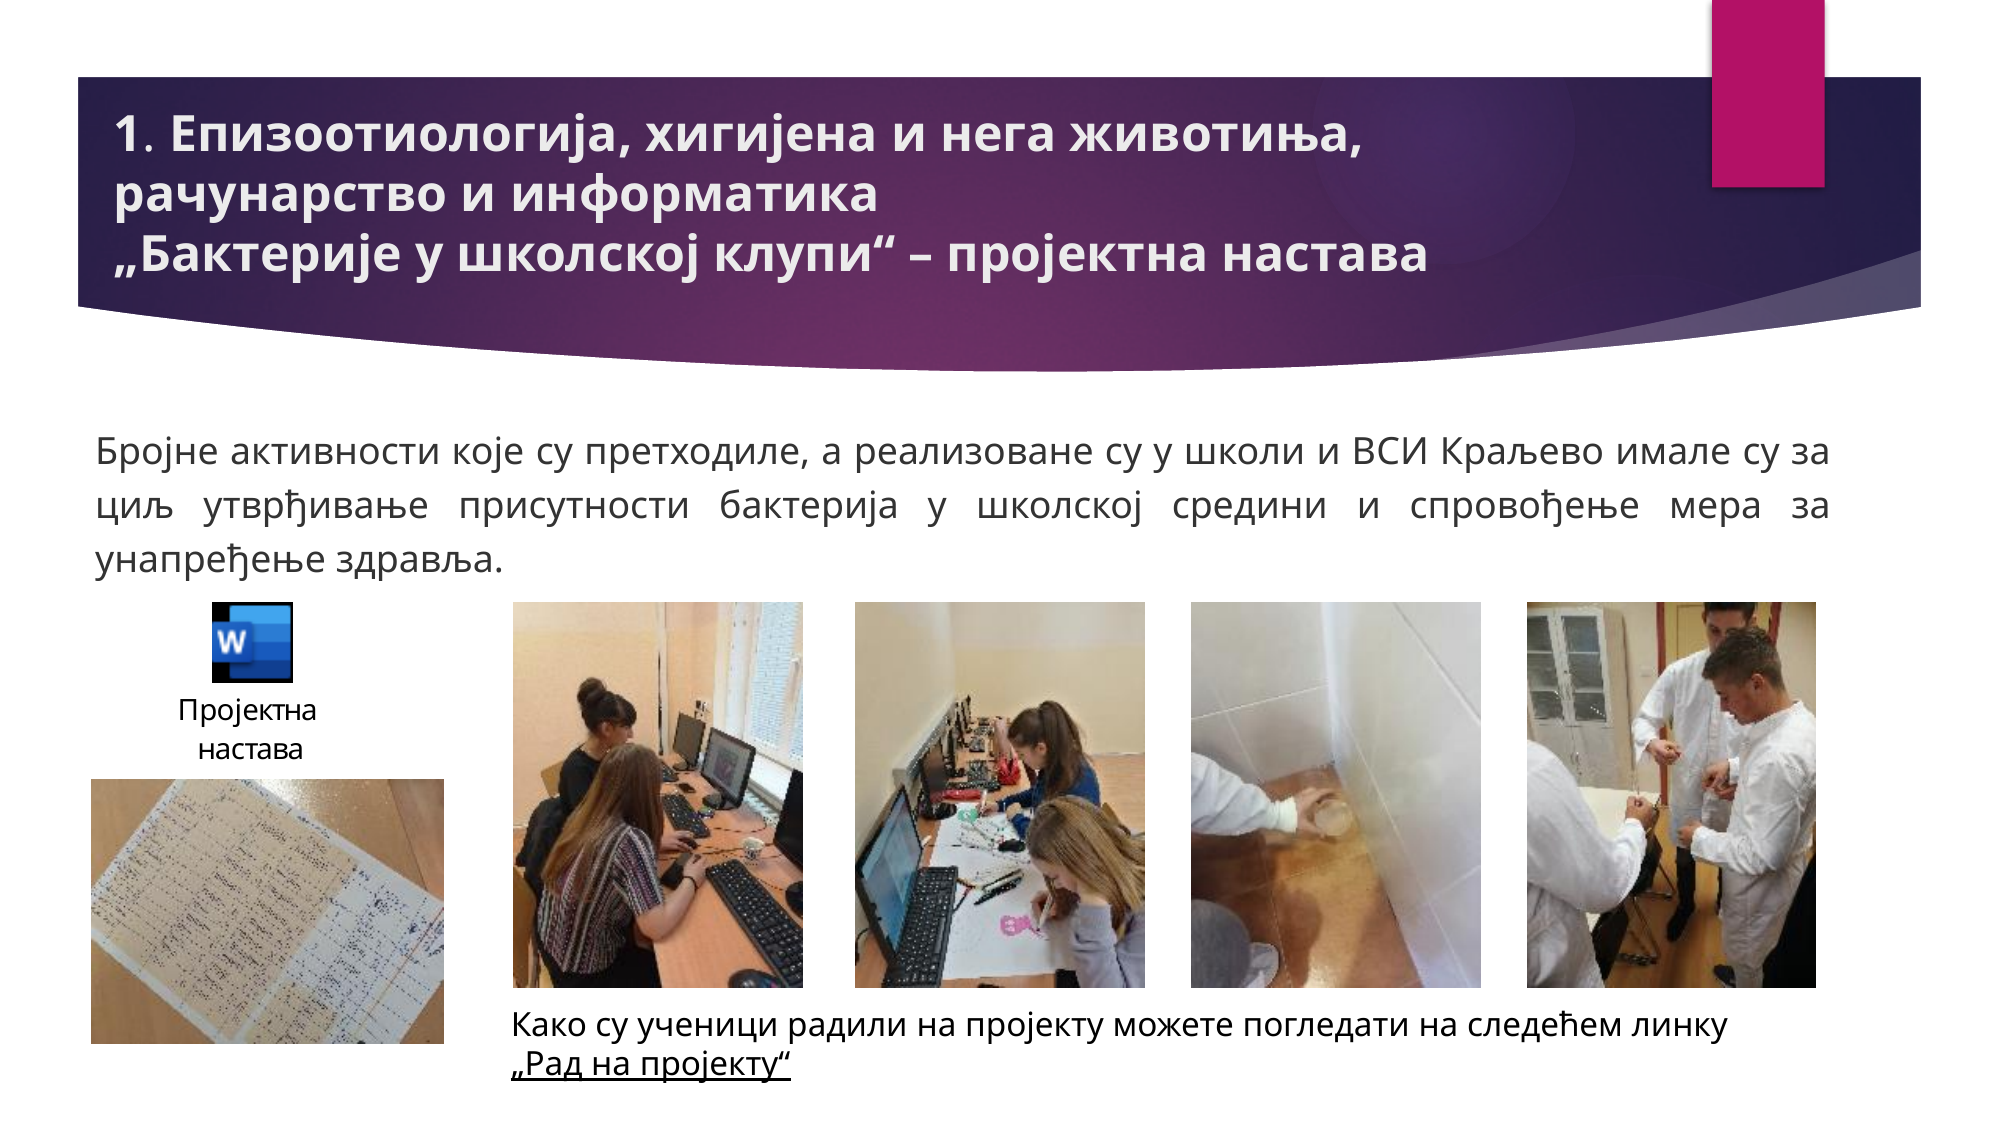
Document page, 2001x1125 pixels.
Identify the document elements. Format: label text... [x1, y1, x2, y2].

text_box Како су ученици радили на пројекту можете погледати на следећем линку „Рад на пројекту“ [496, 995, 1816, 1096]
list Бројне активности које су претходиле, а реализоване су у школи и ВСИ Краљево имале су за циљ утврђивање присутности бактерија у школској средини и спровођење мера за унапређење здравља. [80, 410, 1848, 971]
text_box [133, 602, 370, 808]
picture [1526, 602, 1817, 988]
picture [513, 602, 804, 988]
picture [855, 602, 1145, 988]
picture [90, 778, 444, 1044]
picture [1191, 602, 1481, 988]
title 1. Епизоотиологија, хигијена и нега животиња, рачунарство и информатика „Бактерије у школској клупи“ – пројектна настава [99, 0, 1729, 390]
